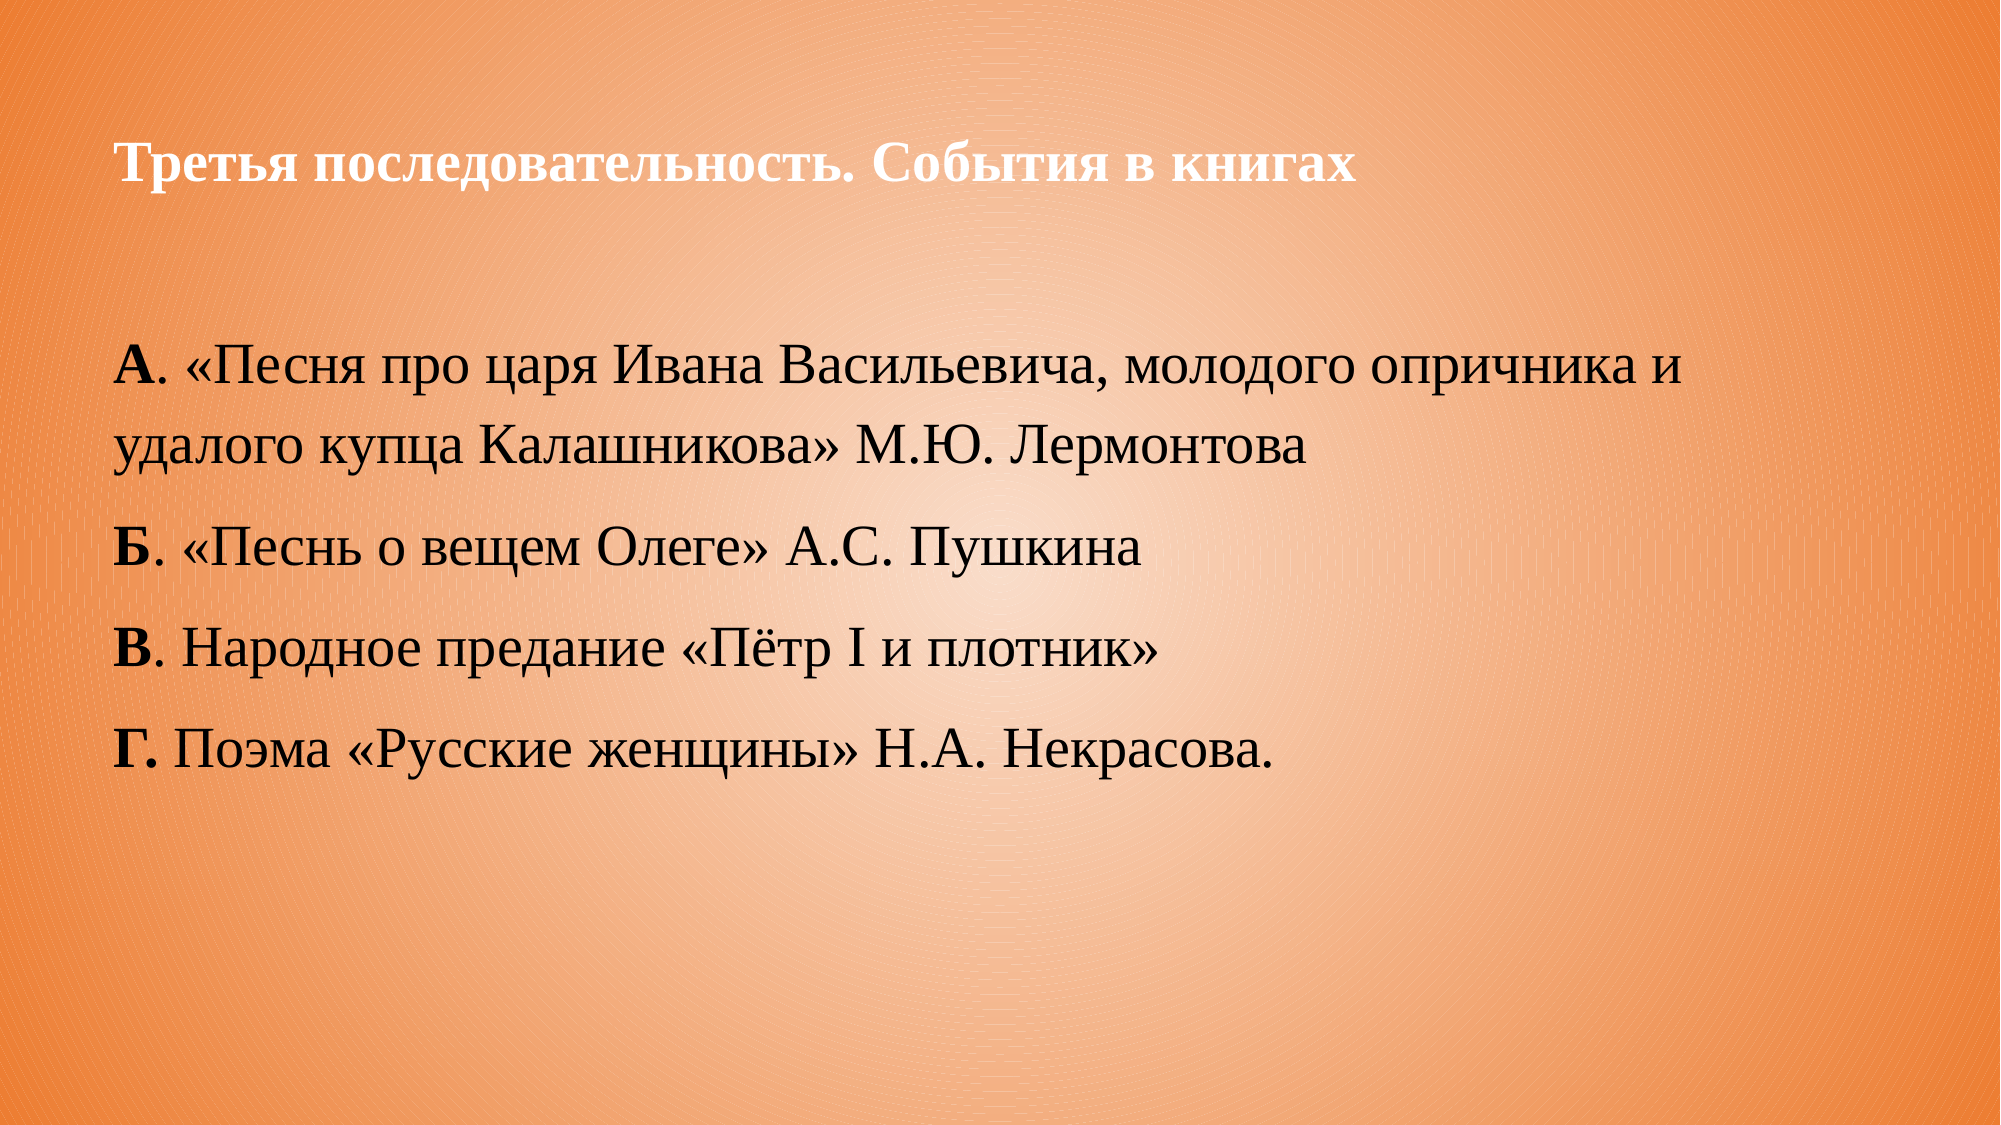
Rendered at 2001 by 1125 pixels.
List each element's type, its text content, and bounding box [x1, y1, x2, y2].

text_box Третья последовательность. События в книгах А. «Песня про царя Ивана Васильевича, молодого опричника и удалого купца Калашникова» М.Ю. Лермонтова Б. «Песнь о вещем Олеге» А.С. Пушкина В. Народное предание «Пётр I и плотник» Г. Поэма «Русские женщины» Н.А. Некрасова. [98, 104, 1792, 787]
